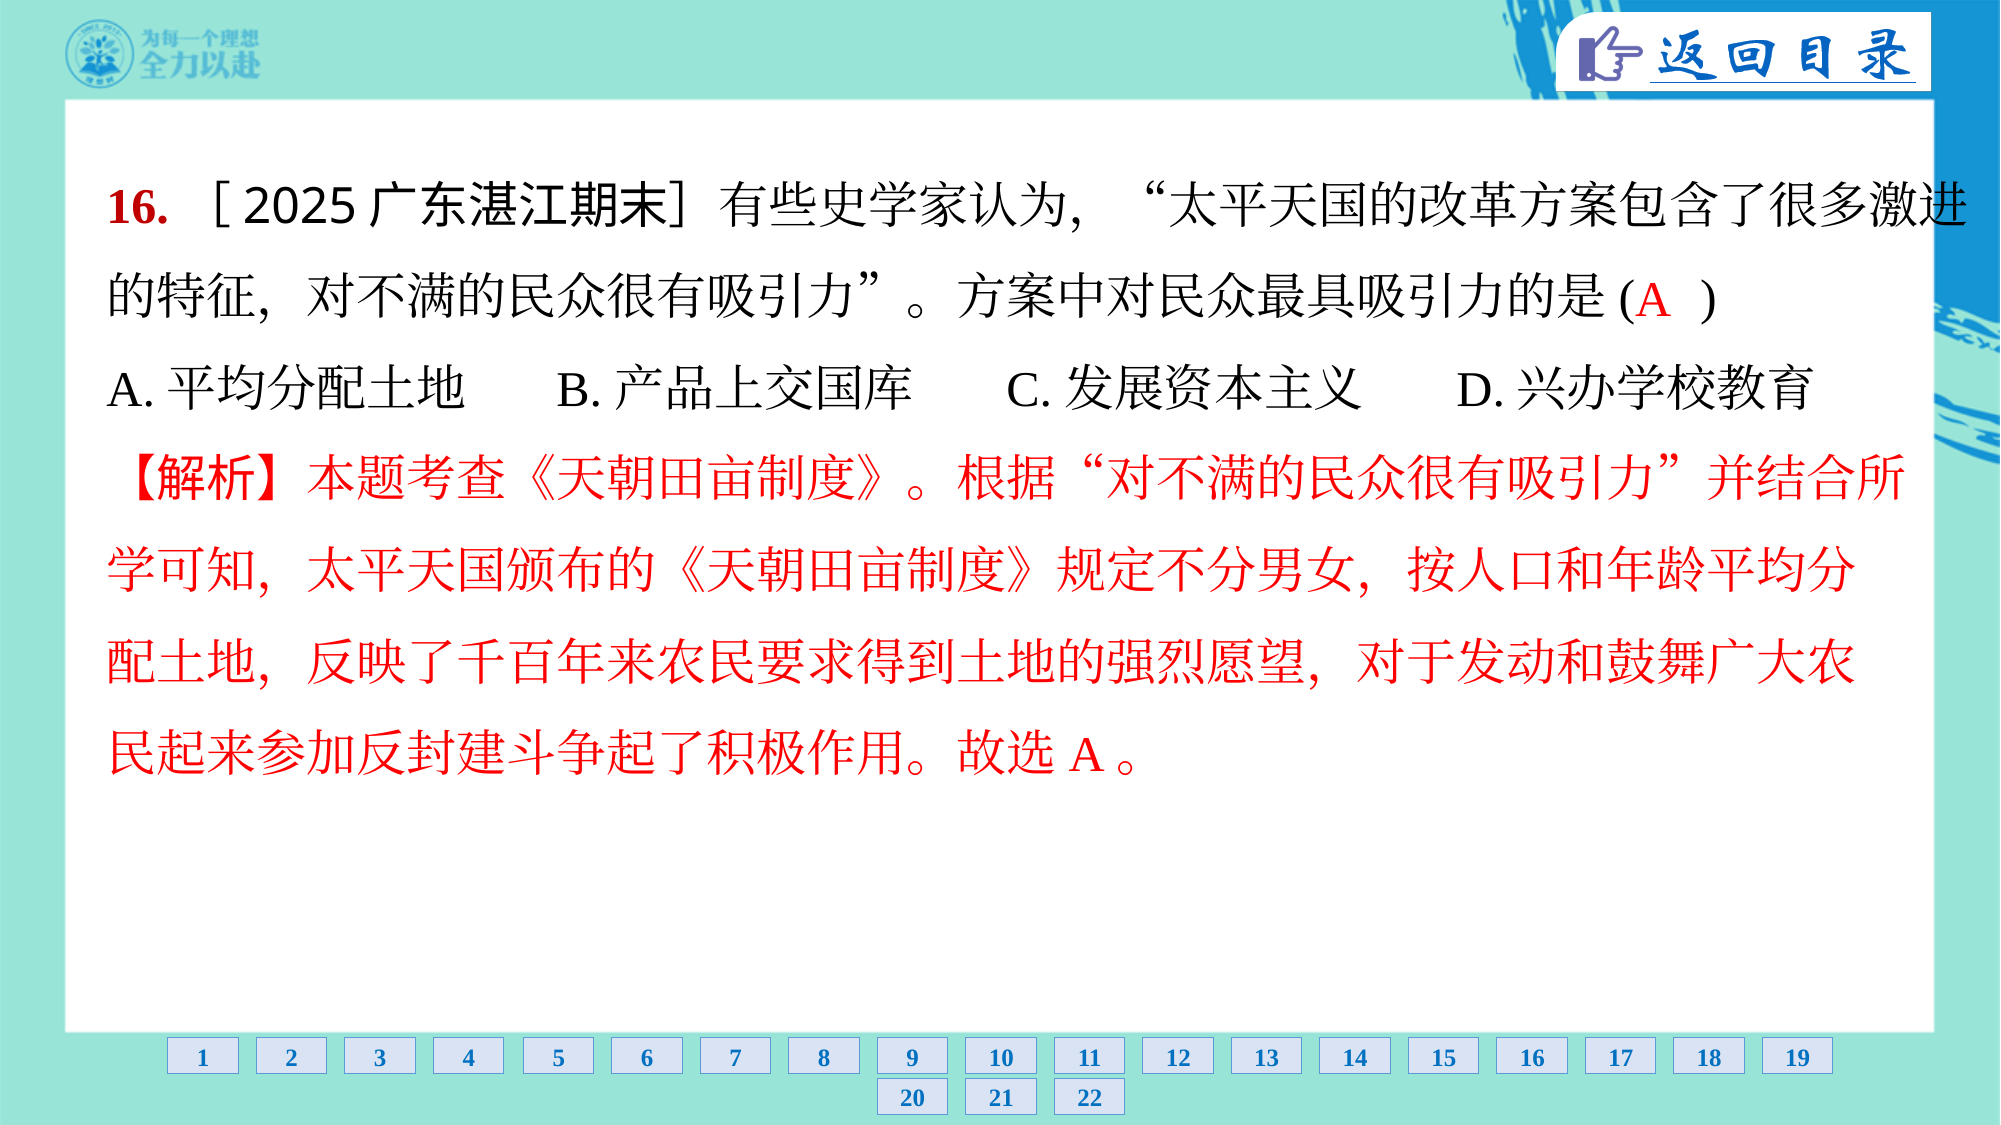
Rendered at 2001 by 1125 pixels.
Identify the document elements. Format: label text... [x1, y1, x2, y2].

picture [0, 0, 2000, 1125]
text_box 16.［2025广东湛江期末］有些史学家认为，“太平天国的改革方案包含了很多激进 的特征，对不满的民众很有吸引力”。方案中对民众最具吸引力的是( ) [106, 141, 1895, 325]
text_box A.平均分配土地 B.产品上交国库 C.发展资本主义 D.兴办学校教育 [106, 329, 1895, 415]
text_box 【解析】本题考查《天朝田亩制度》。根据“对不满的民众很有吸引力”并结合所 学可知，太平天国颁布的《天朝田亩制度》规定不分男女，按人口和年龄平均分 配土地，反映了千百年来农民要求得到土地的强烈愿望，对于发动和鼓舞广大农 民起来参加反封建斗争起了积极作用。故选A。 [106, 415, 1895, 782]
text_box A [1616, 234, 1690, 327]
